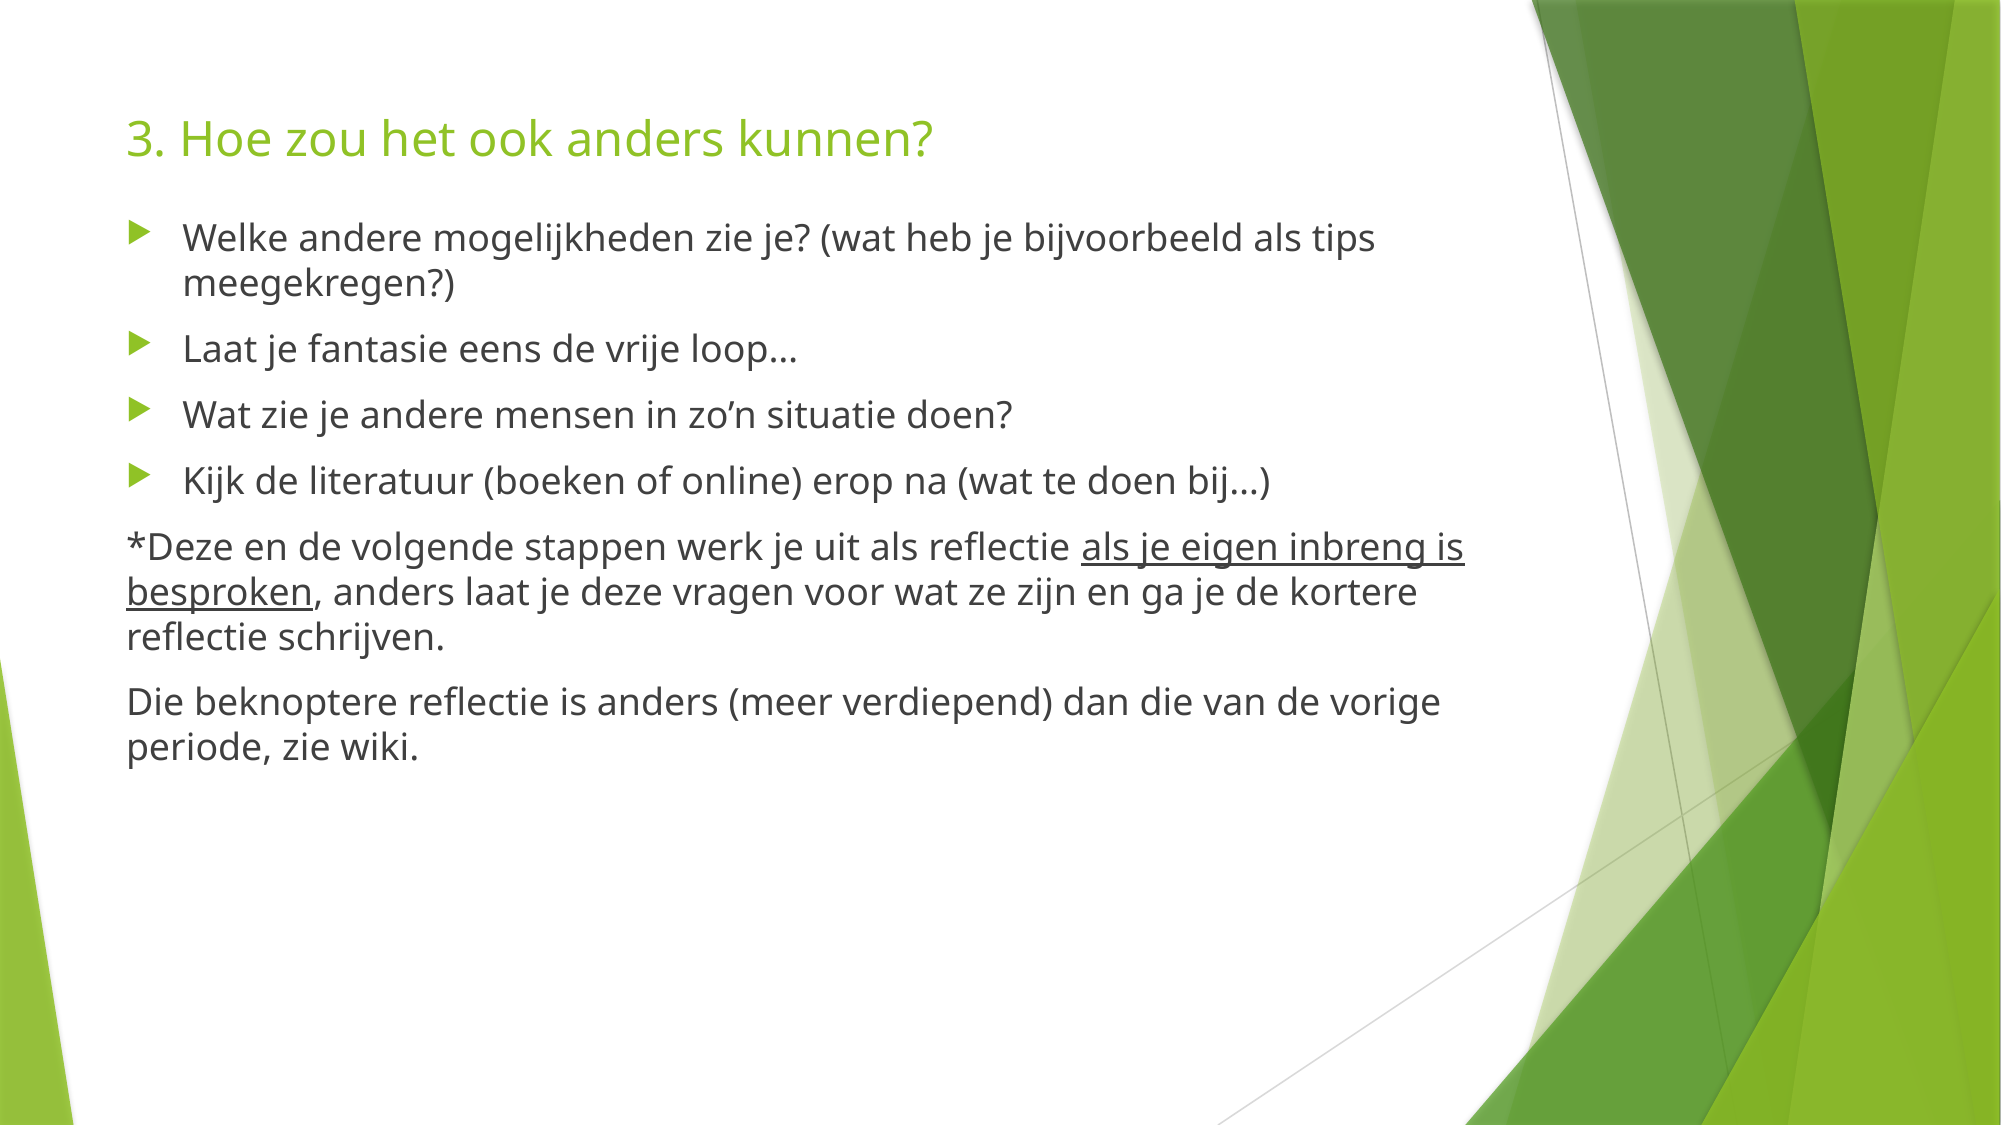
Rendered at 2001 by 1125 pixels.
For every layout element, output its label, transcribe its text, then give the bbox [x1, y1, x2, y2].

title 3. Hoe zou het ook anders kunnen? [111, 99, 1522, 206]
list Welke andere mogelijkheden zie je? (wat heb je bijvoorbeeld als tips meegekregen?) Laat je fantasie eens de vrije loop… Wat zie je andere mensen in zo’n situatie doen? Kijk de literatuur (boeken of online) erop na (wat te doen bij…) *Deze en de volgende stappen werk je uit als reflectie als je eigen inbreng is besproken, anders laat je deze vragen voor wat ze zijn en ga je de kortere reflectie schrijven. Die beknoptere reflectie is anders (meer verdiepend) dan die van de vorige periode, zie wiki. [111, 206, 1522, 844]
